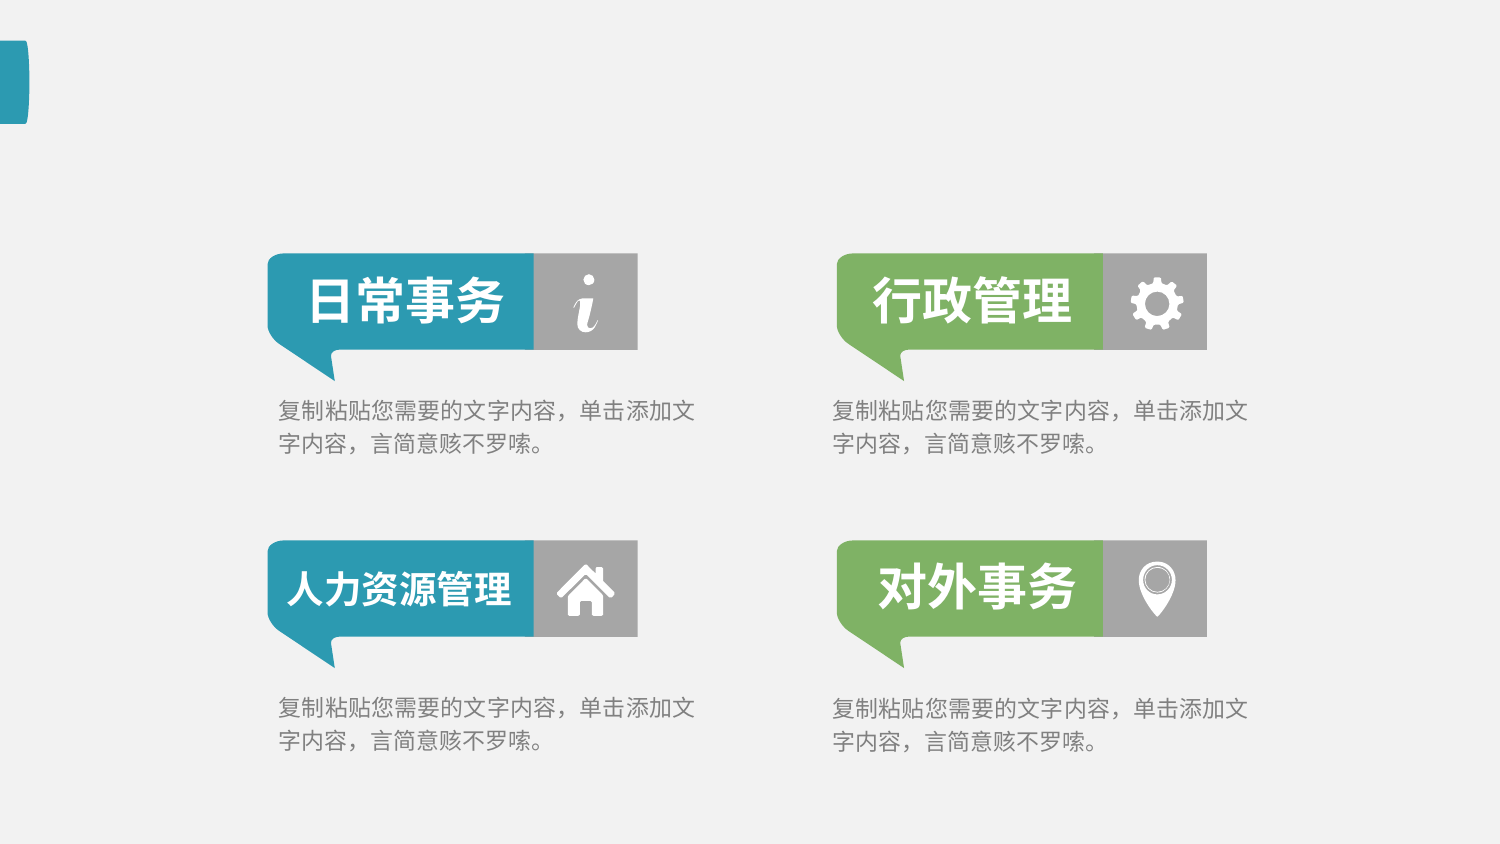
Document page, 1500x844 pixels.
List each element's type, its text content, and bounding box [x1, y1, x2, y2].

text_box 复制粘贴您需要的文字内容，单击添加文字内容，言简意赅不罗嗦。 [821, 683, 1261, 761]
text_box 复制粘贴您需要的文字内容，单击添加文字内容，言简意赅不罗嗦。 [267, 682, 707, 760]
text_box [836, 540, 1208, 669]
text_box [267, 253, 639, 382]
text_box 复制粘贴您需要的文字内容，单击添加文字内容，言简意赅不罗嗦。 [267, 385, 707, 463]
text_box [267, 540, 639, 669]
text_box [836, 253, 1208, 382]
text_box 复制粘贴您需要的文字内容，单击添加文字内容，言简意赅不罗嗦。 [821, 385, 1261, 463]
